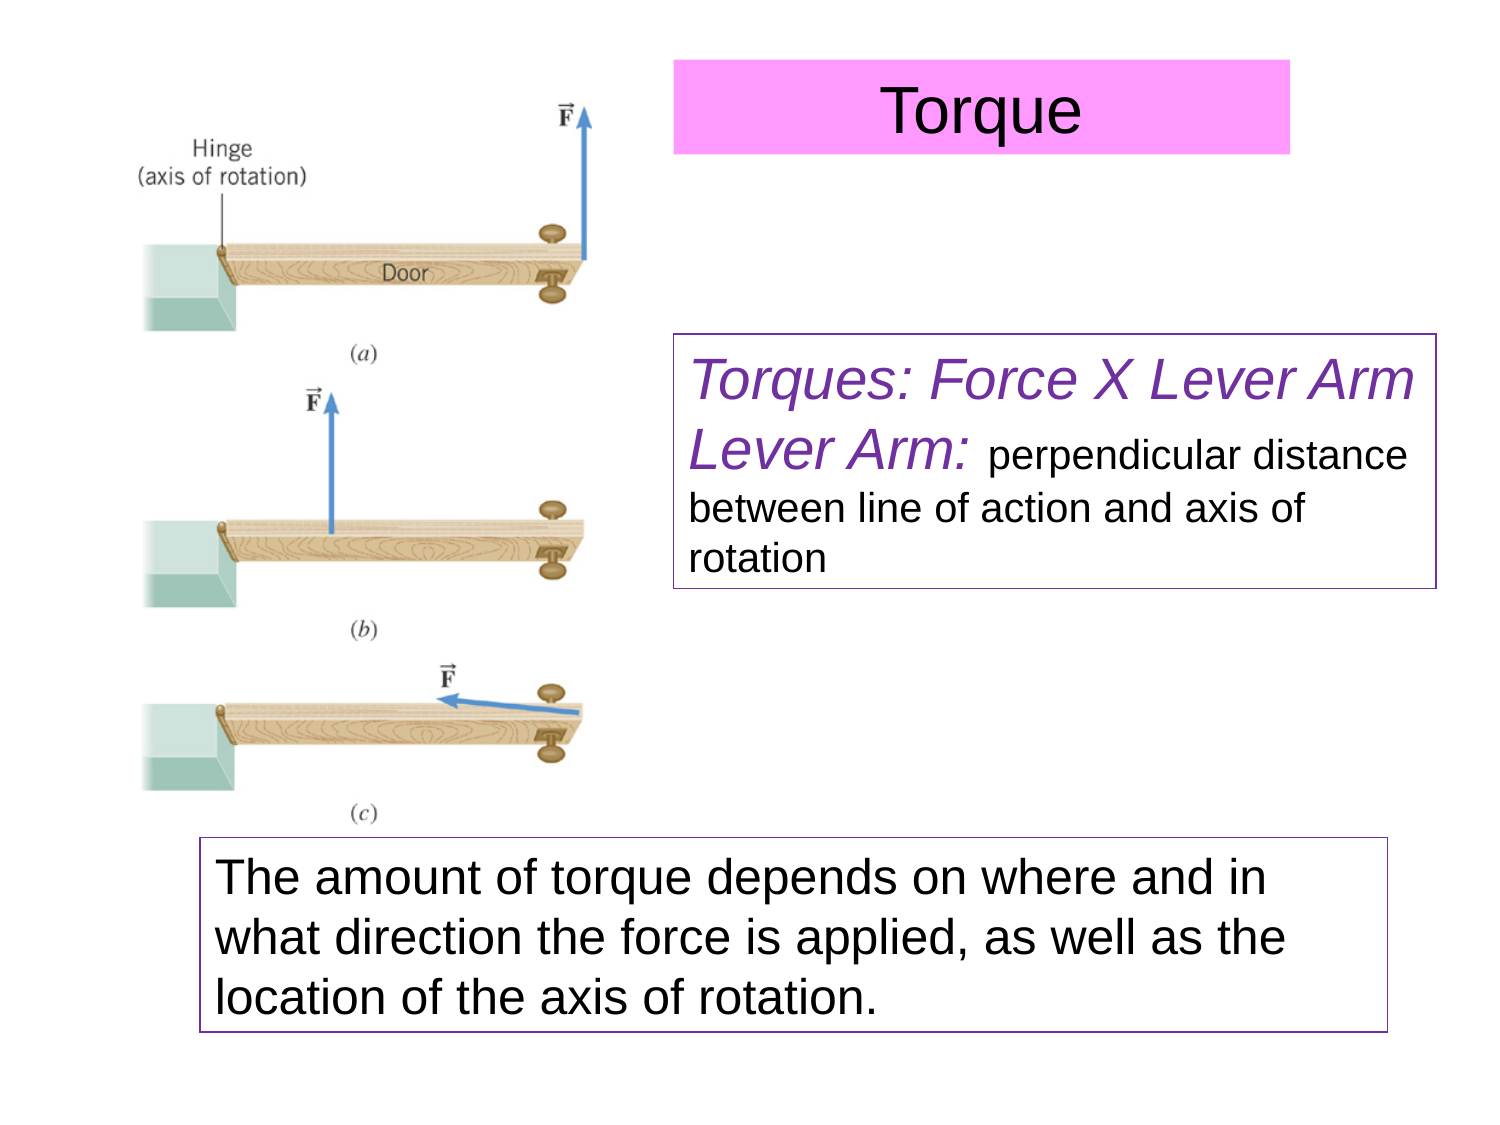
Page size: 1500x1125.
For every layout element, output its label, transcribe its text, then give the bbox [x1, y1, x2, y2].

text_box The amount of torque depends on where and in what direction the force is applied, as well as the location of the axis of rotation. [199, 837, 1388, 1033]
text_box Torques: Force X Lever Arm Lever Arm: perpendicular distance between line of action and axis of rotation [673, 333, 1437, 589]
text_box Torque [673, 59, 1291, 155]
picture [137, 99, 593, 826]
